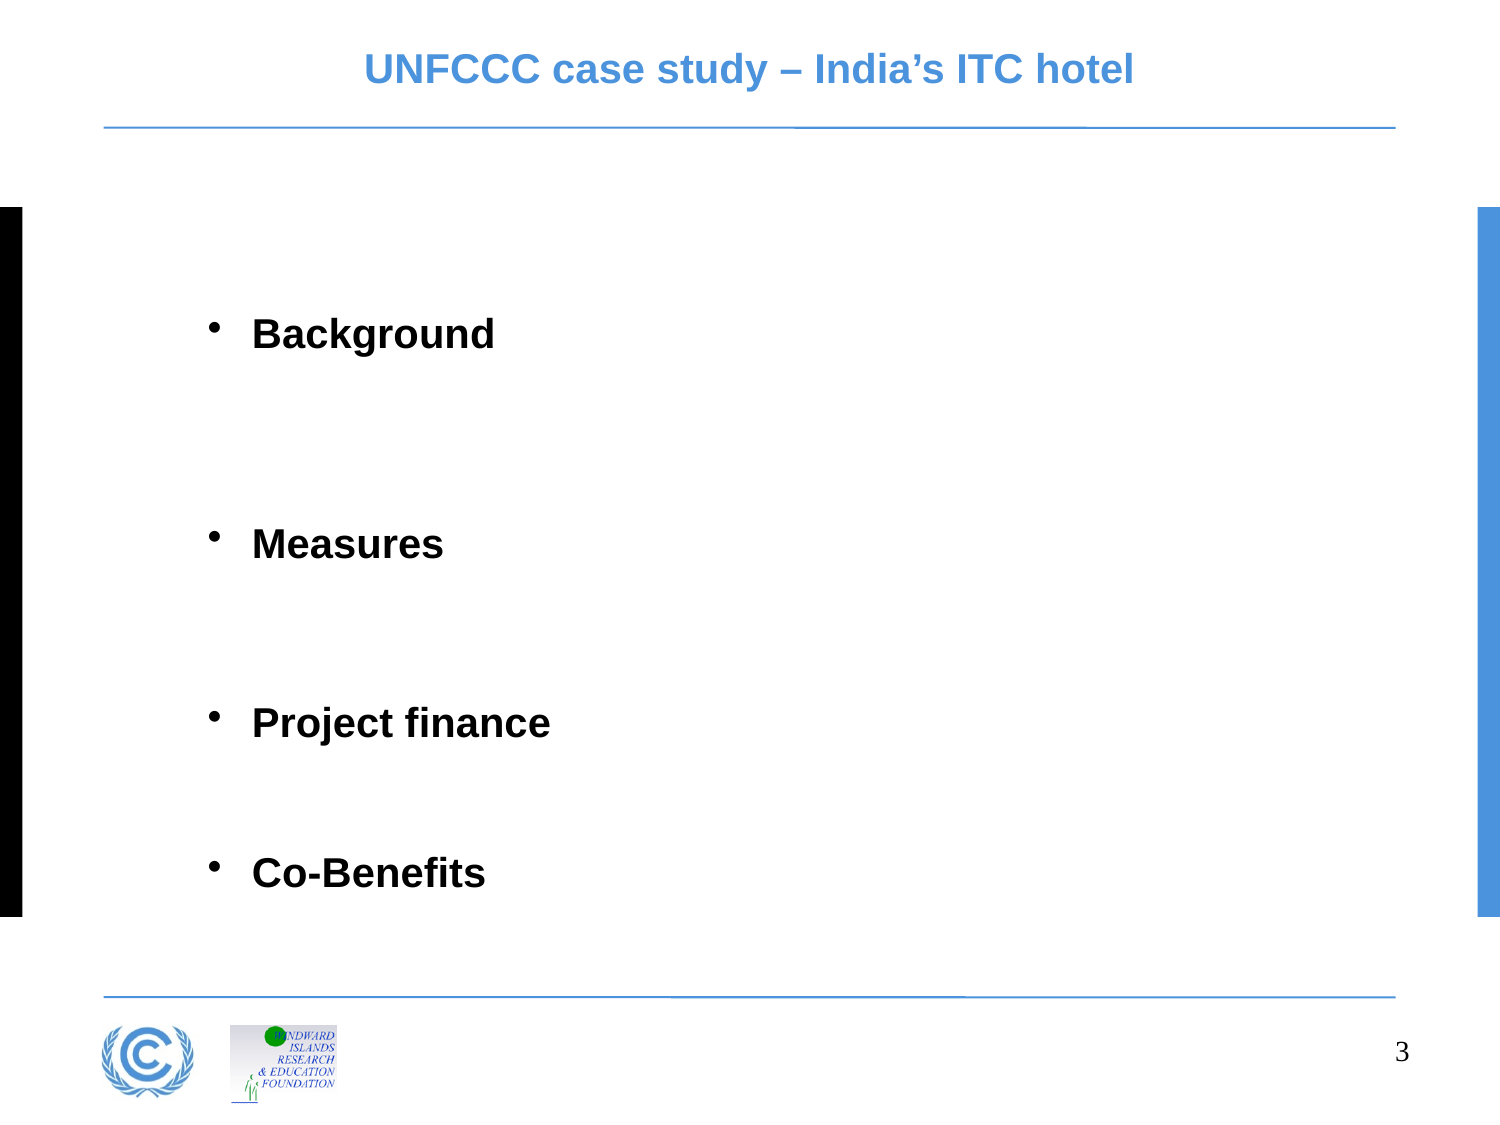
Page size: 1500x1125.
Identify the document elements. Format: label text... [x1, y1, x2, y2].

slide_number 3 [1222, 1024, 1425, 1103]
picture [101, 1001, 209, 1109]
list Background Measures Project finance Co-Benefits [104, 207, 1395, 918]
picture [230, 1025, 337, 1105]
title UNFCCC case study – India’s ITC hotel [104, 50, 1396, 103]
